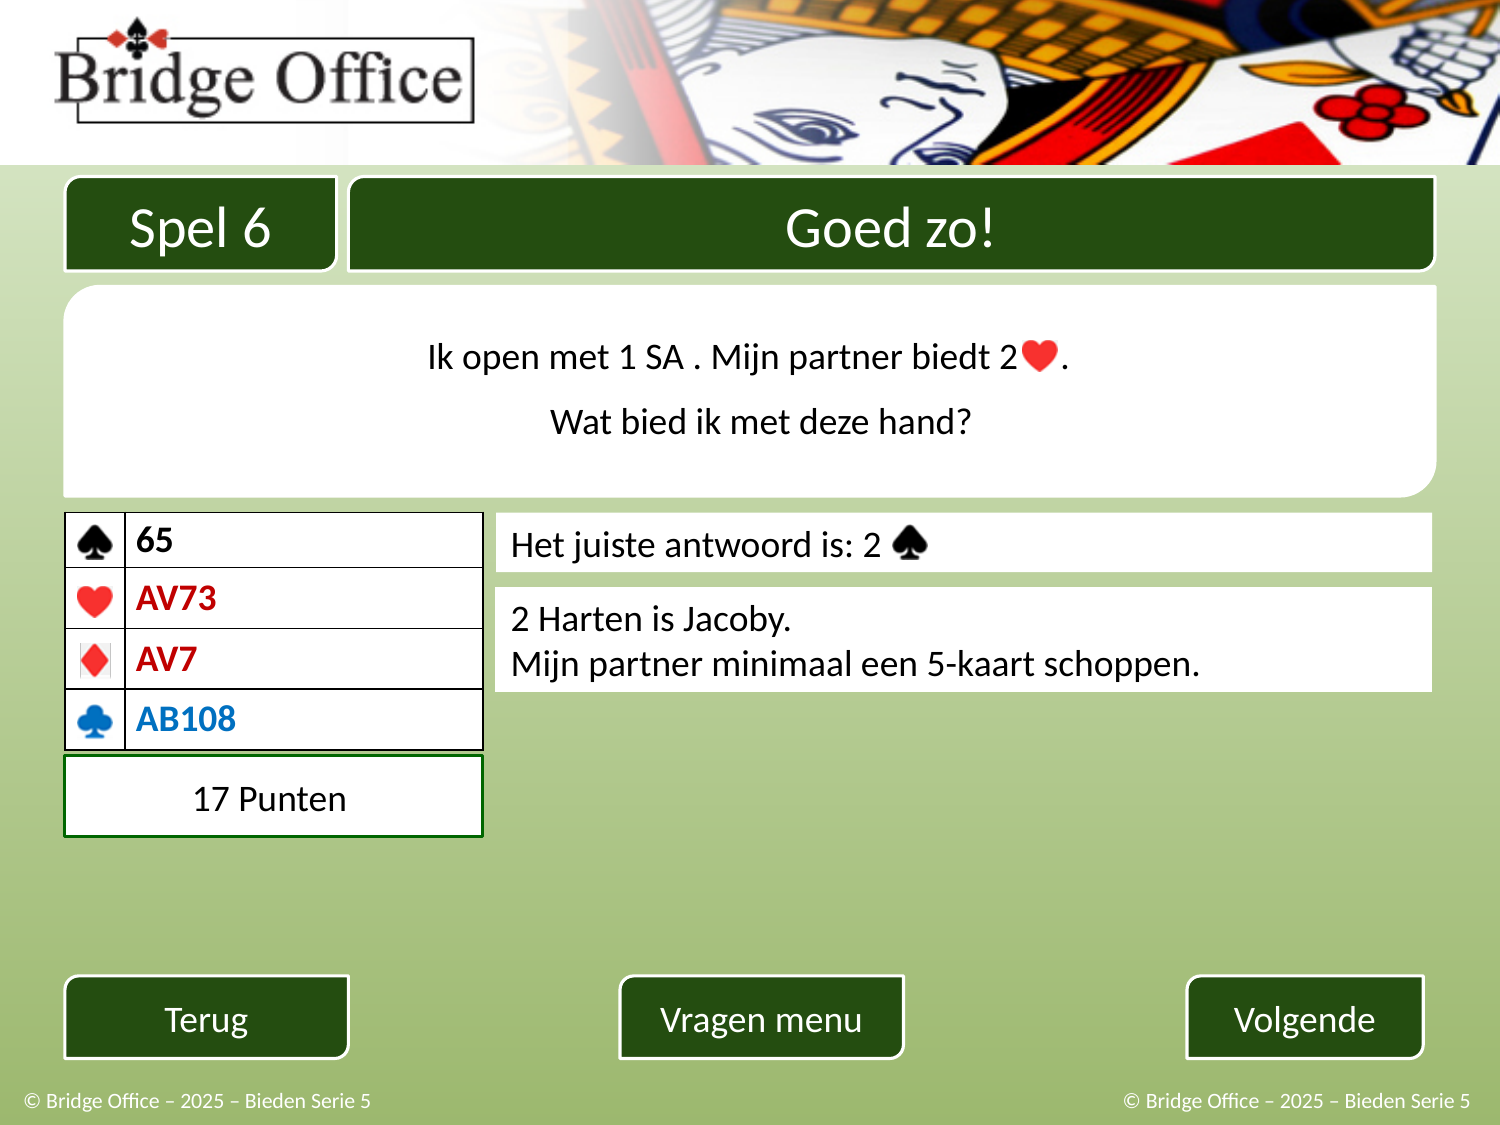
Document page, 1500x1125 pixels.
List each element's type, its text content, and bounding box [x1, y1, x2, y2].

picture [1022, 340, 1059, 373]
text_box © Bridge Office – 2025 – Bieden Serie 5 [8, 1079, 393, 1121]
text_box © Bridge Office – 2025 – Bieden Serie 5 [1107, 1079, 1500, 1121]
table_cell AV73 [126, 568, 482, 628]
text_box Terug [63, 974, 350, 1061]
table_cell AB108 [126, 690, 482, 749]
picture [892, 524, 928, 561]
text_box Ik open met 1 SA . Mijn partner biedt 2 . [394, 324, 1104, 385]
table_cell [66, 629, 124, 688]
text_box Spel 6 [63, 179, 339, 273]
text_box [63, 284, 1437, 498]
picture [77, 585, 114, 618]
table_cell [66, 568, 124, 628]
text_box Goed zo! [346, 179, 1437, 273]
picture [77, 703, 114, 740]
picture [77, 524, 114, 561]
text_box Vragen menu [618, 974, 906, 1061]
picture [0, 0, 1500, 166]
table_header 65 [126, 513, 482, 567]
text_box 17 Punten [63, 754, 484, 838]
table_cell AV7 [126, 629, 482, 688]
table_header [66, 513, 124, 567]
text_box Volgende [1185, 974, 1425, 1061]
table_cell [66, 690, 124, 749]
picture [77, 643, 114, 679]
text_box Het juiste antwoord is: 2 [496, 512, 1433, 573]
text_box Wat bied ik met deze hand? [528, 389, 995, 450]
text_box 2 Harten is Jacoby. Mijn partner minimaal een 5-kaart schoppen. [495, 587, 1432, 692]
